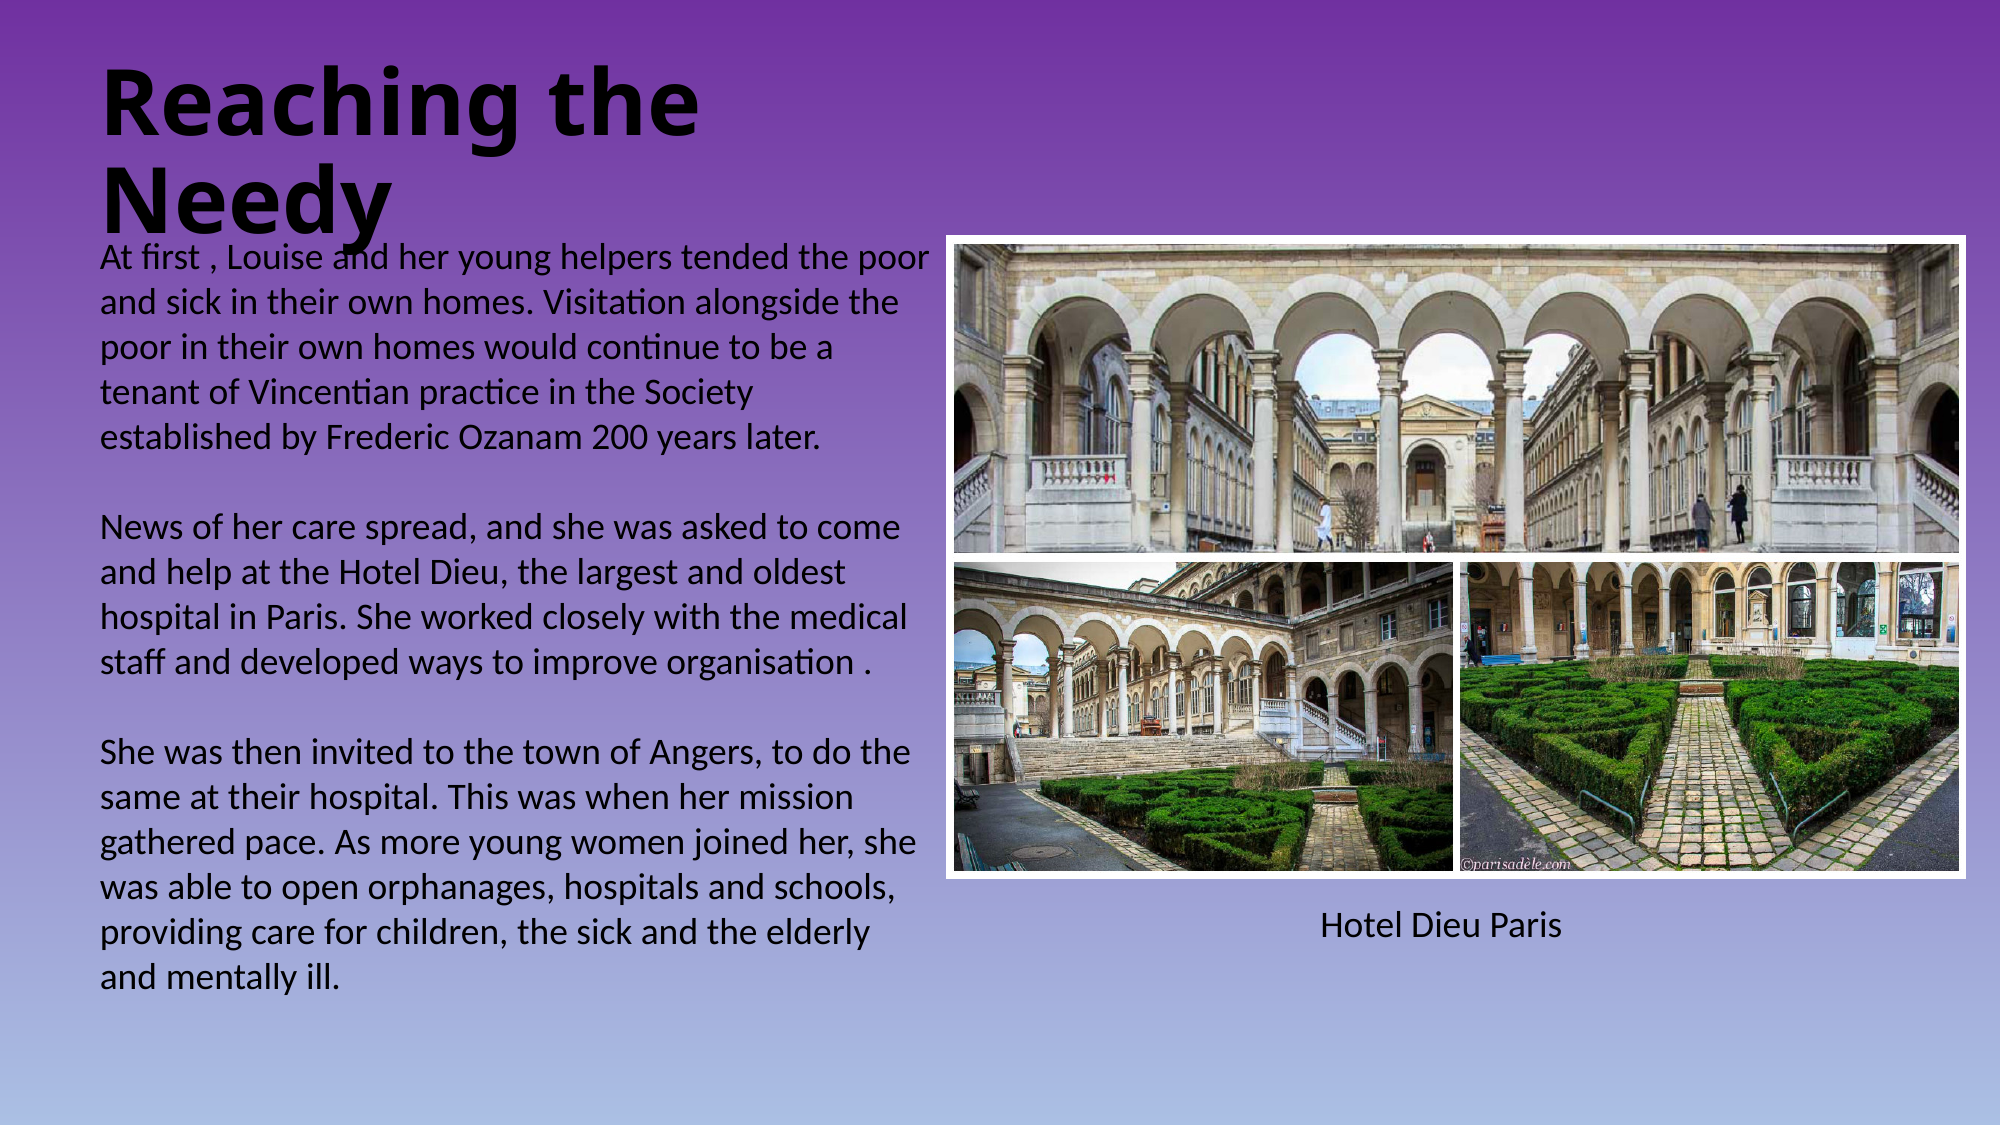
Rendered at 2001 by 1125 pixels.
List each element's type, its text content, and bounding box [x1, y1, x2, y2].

title Reaching the Needy [85, 46, 912, 224]
picture [946, 235, 1966, 879]
text_box Hotel Dieu Paris [1305, 892, 1606, 953]
text_box At first , Louise and her young helpers tended the poor and sick in their own homes. Visitation alongside the poor in their own homes would continue to be a tenant of Vincentian practice in the Society established by Frederic Ozanam 200 years later. News of her care spread, and she was asked to come and help at the Hotel Dieu, the largest and oldest hospital in Paris. She worked closely with the medical staff and developed ways to improve organisation . She was then invited to the town of Angers, to do the same at their hospital. This was when her mission gathered pace. As more young women joined her, she was able to open orphanages, hospitals and schools, providing care for children, the sick and the elderly and mentally ill. [85, 224, 947, 1125]
